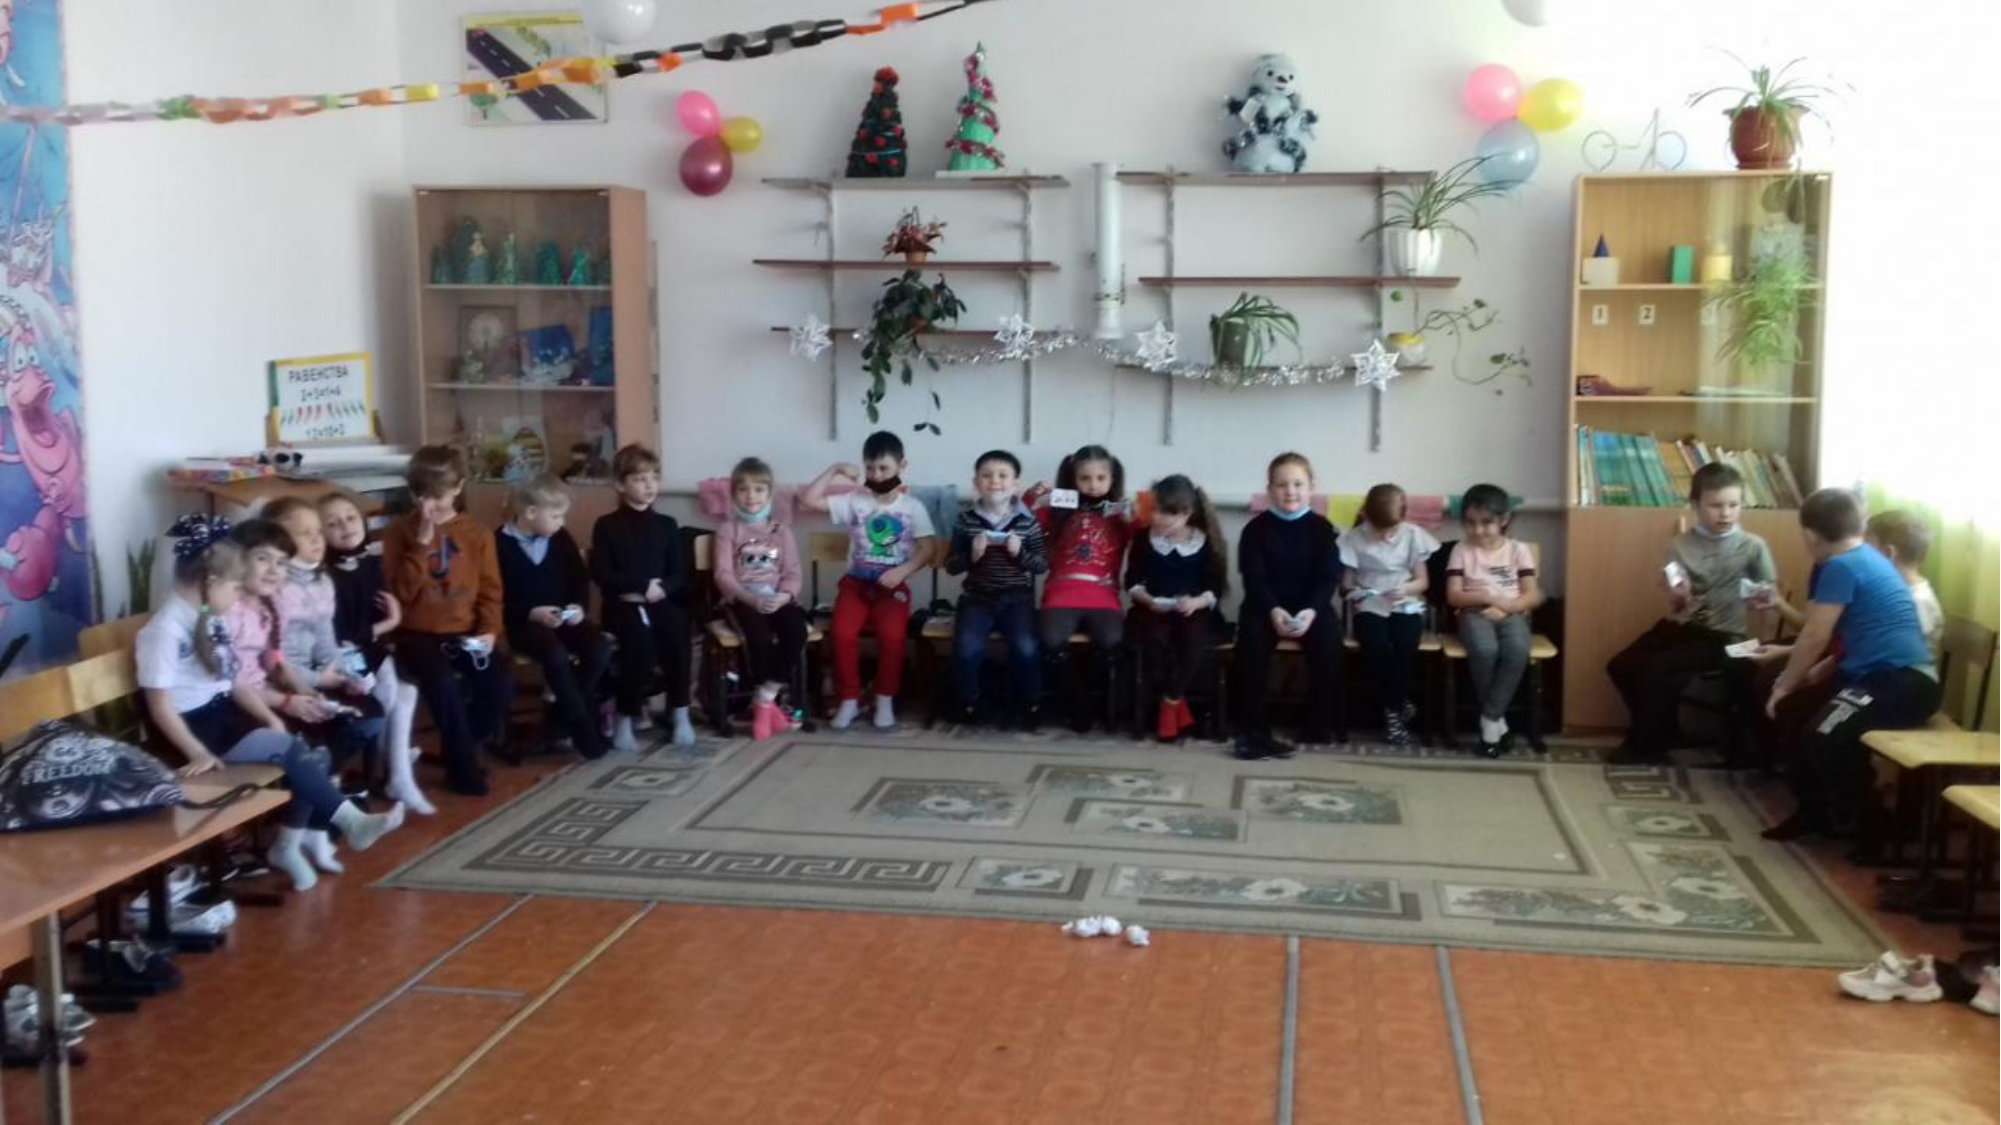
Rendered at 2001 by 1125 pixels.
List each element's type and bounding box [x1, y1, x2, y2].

list [0, 0, 2000, 1125]
